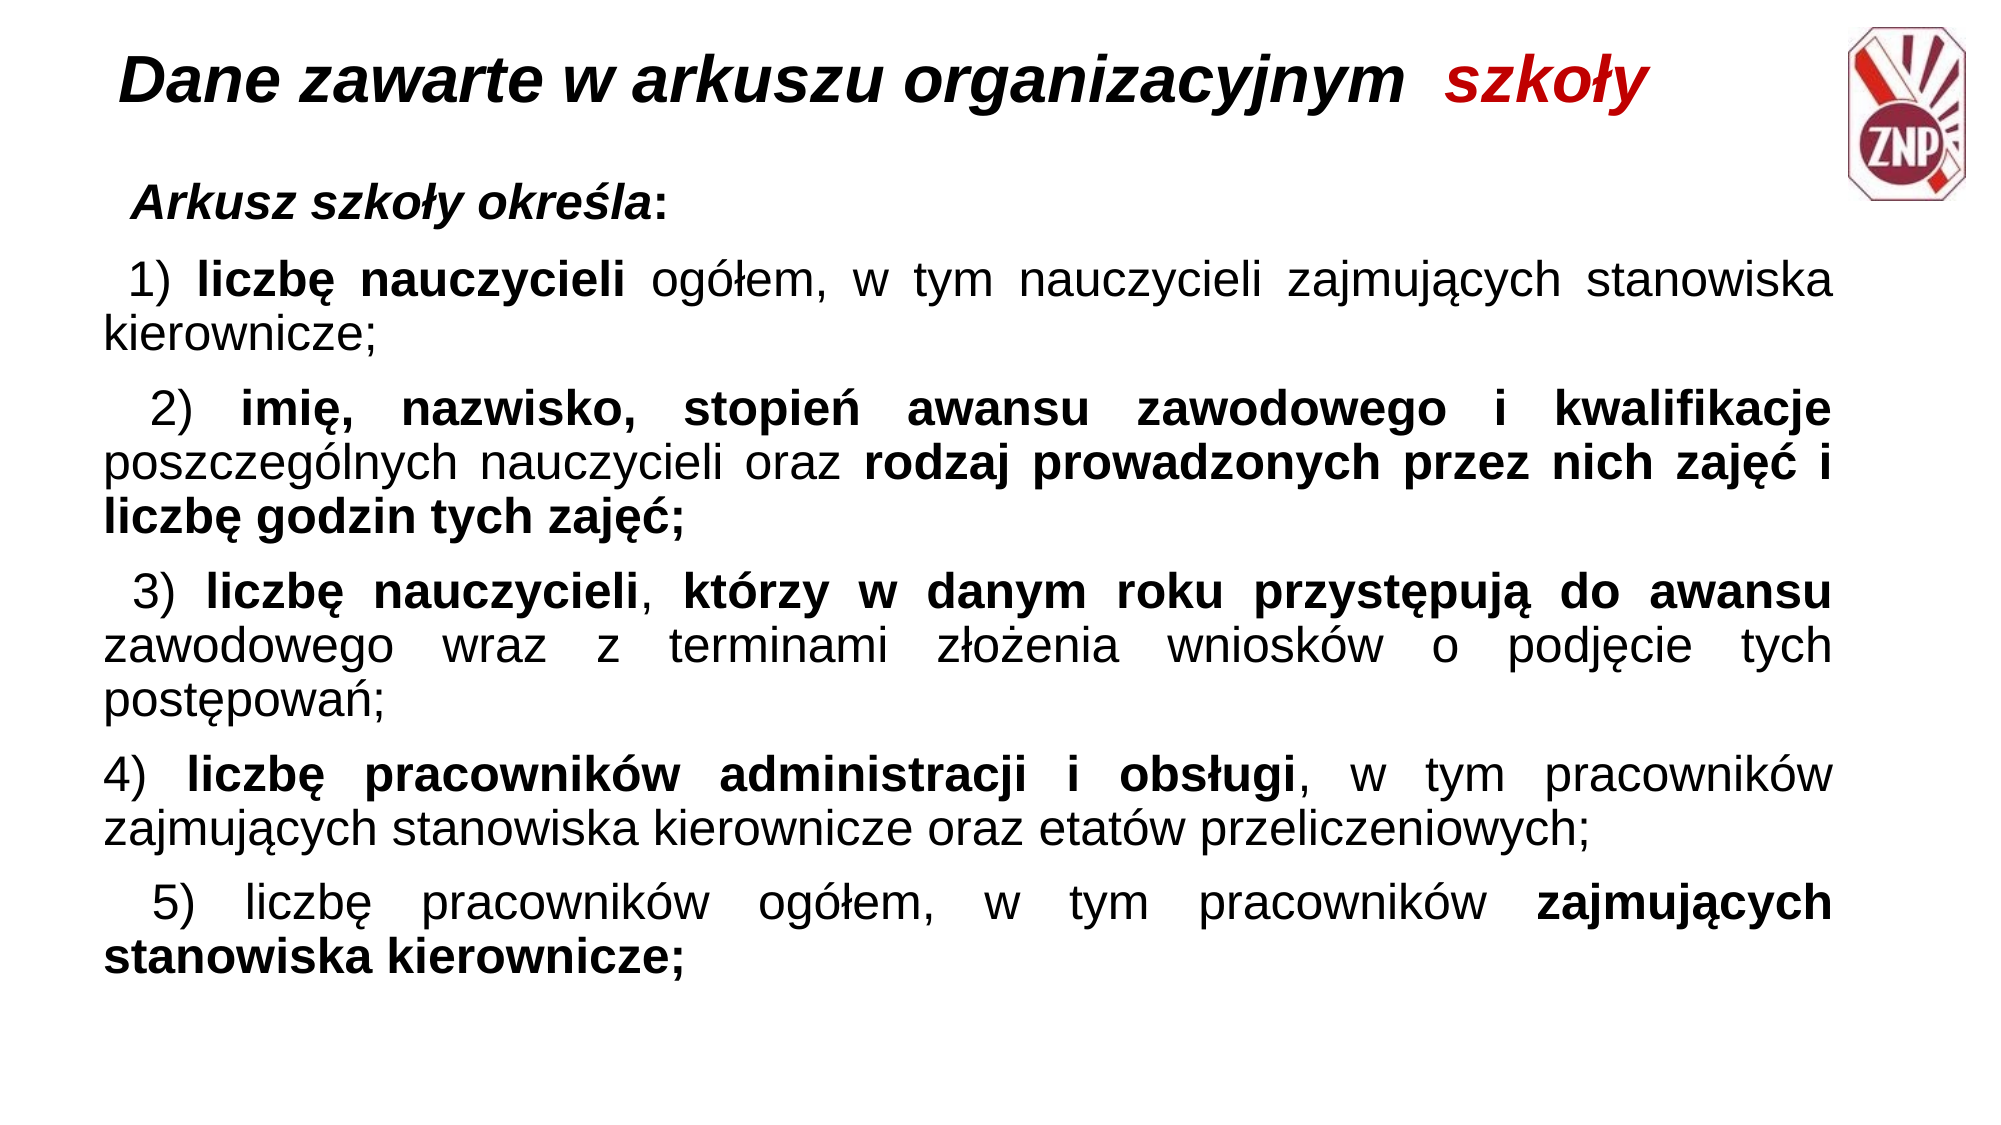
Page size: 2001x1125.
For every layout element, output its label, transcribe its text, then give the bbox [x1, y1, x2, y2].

picture [1848, 27, 1966, 201]
title Dane zawarte w arkuszu organizacyjnym szkoły [103, 35, 1848, 126]
list Arkusz szkoły określa: 1) liczbę nauczycieli ogółem, w tym nauczycieli zajmujących stanowiska kierownicze; 2) imię, nazwisko, stopień awansu zawodowego i kwalifikacje poszczególnych nauczycieli oraz rodzaj prowadzonych przez nich zajęć i liczbę godzin tych zajęć; 3) liczbę nauczycieli, którzy w danym roku przystępują do awansu zawodowego wraz z terminami złożenia wniosków o podjęcie tych postępowań; 4) liczbę pracowników administracji i obsługi, w tym pracowników zajmujących stanowiska kierownicze oraz etatów przeliczeniowych; 5) liczbę pracowników ogółem, w tym pracowników zajmujących stanowiska kierownicze; [88, 162, 1849, 1078]
